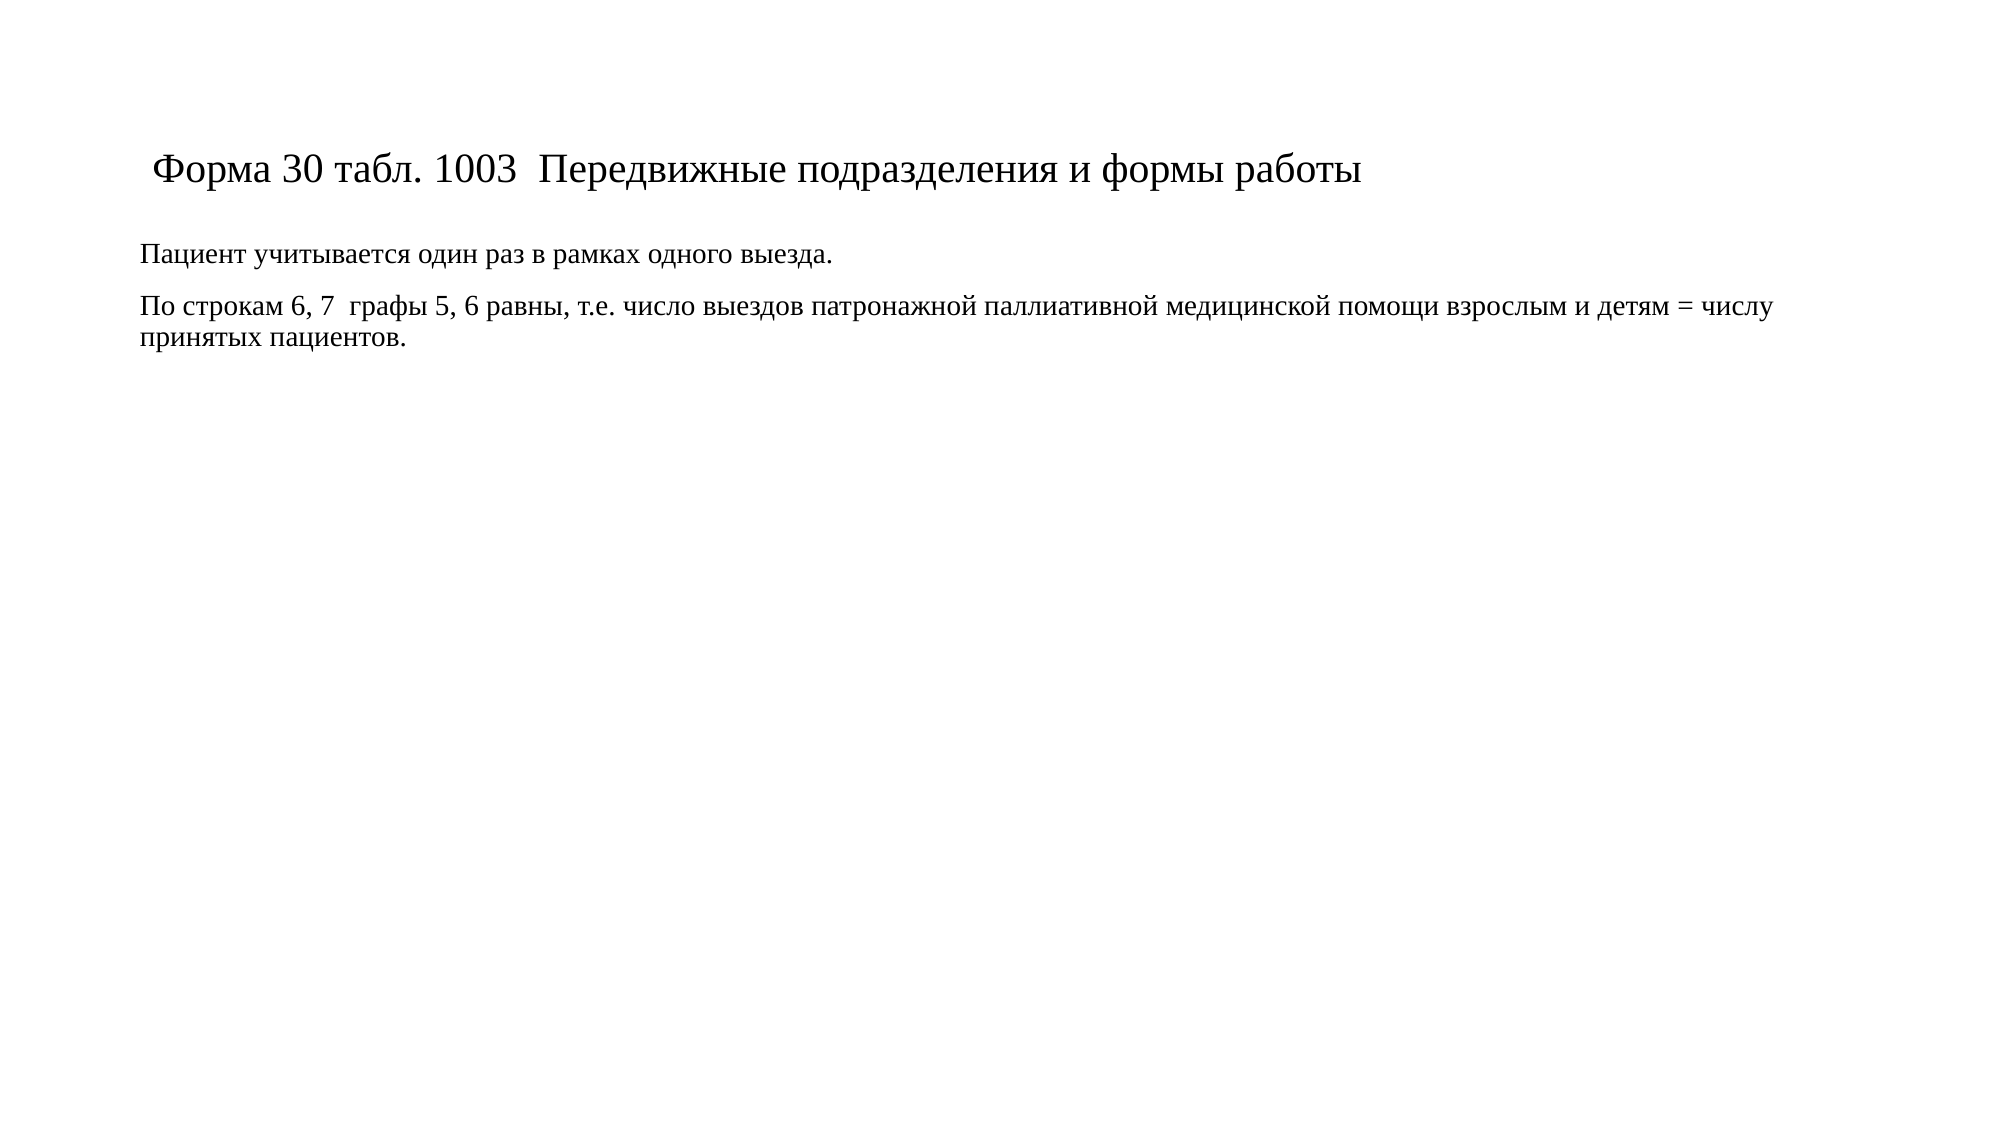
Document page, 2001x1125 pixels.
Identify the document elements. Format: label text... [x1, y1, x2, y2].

list Пациент учитывается один раз в рамках одного выезда. По строкам 6, 7 графы 5, 6 равны, т.е. число выездов патронажной паллиативной медицинской помощи взрослым и детям = числу принятых пациентов. [124, 230, 1869, 1034]
title Форма 30 табл. 1003 Передвижные подразделения и формы работы [137, 59, 1863, 230]
